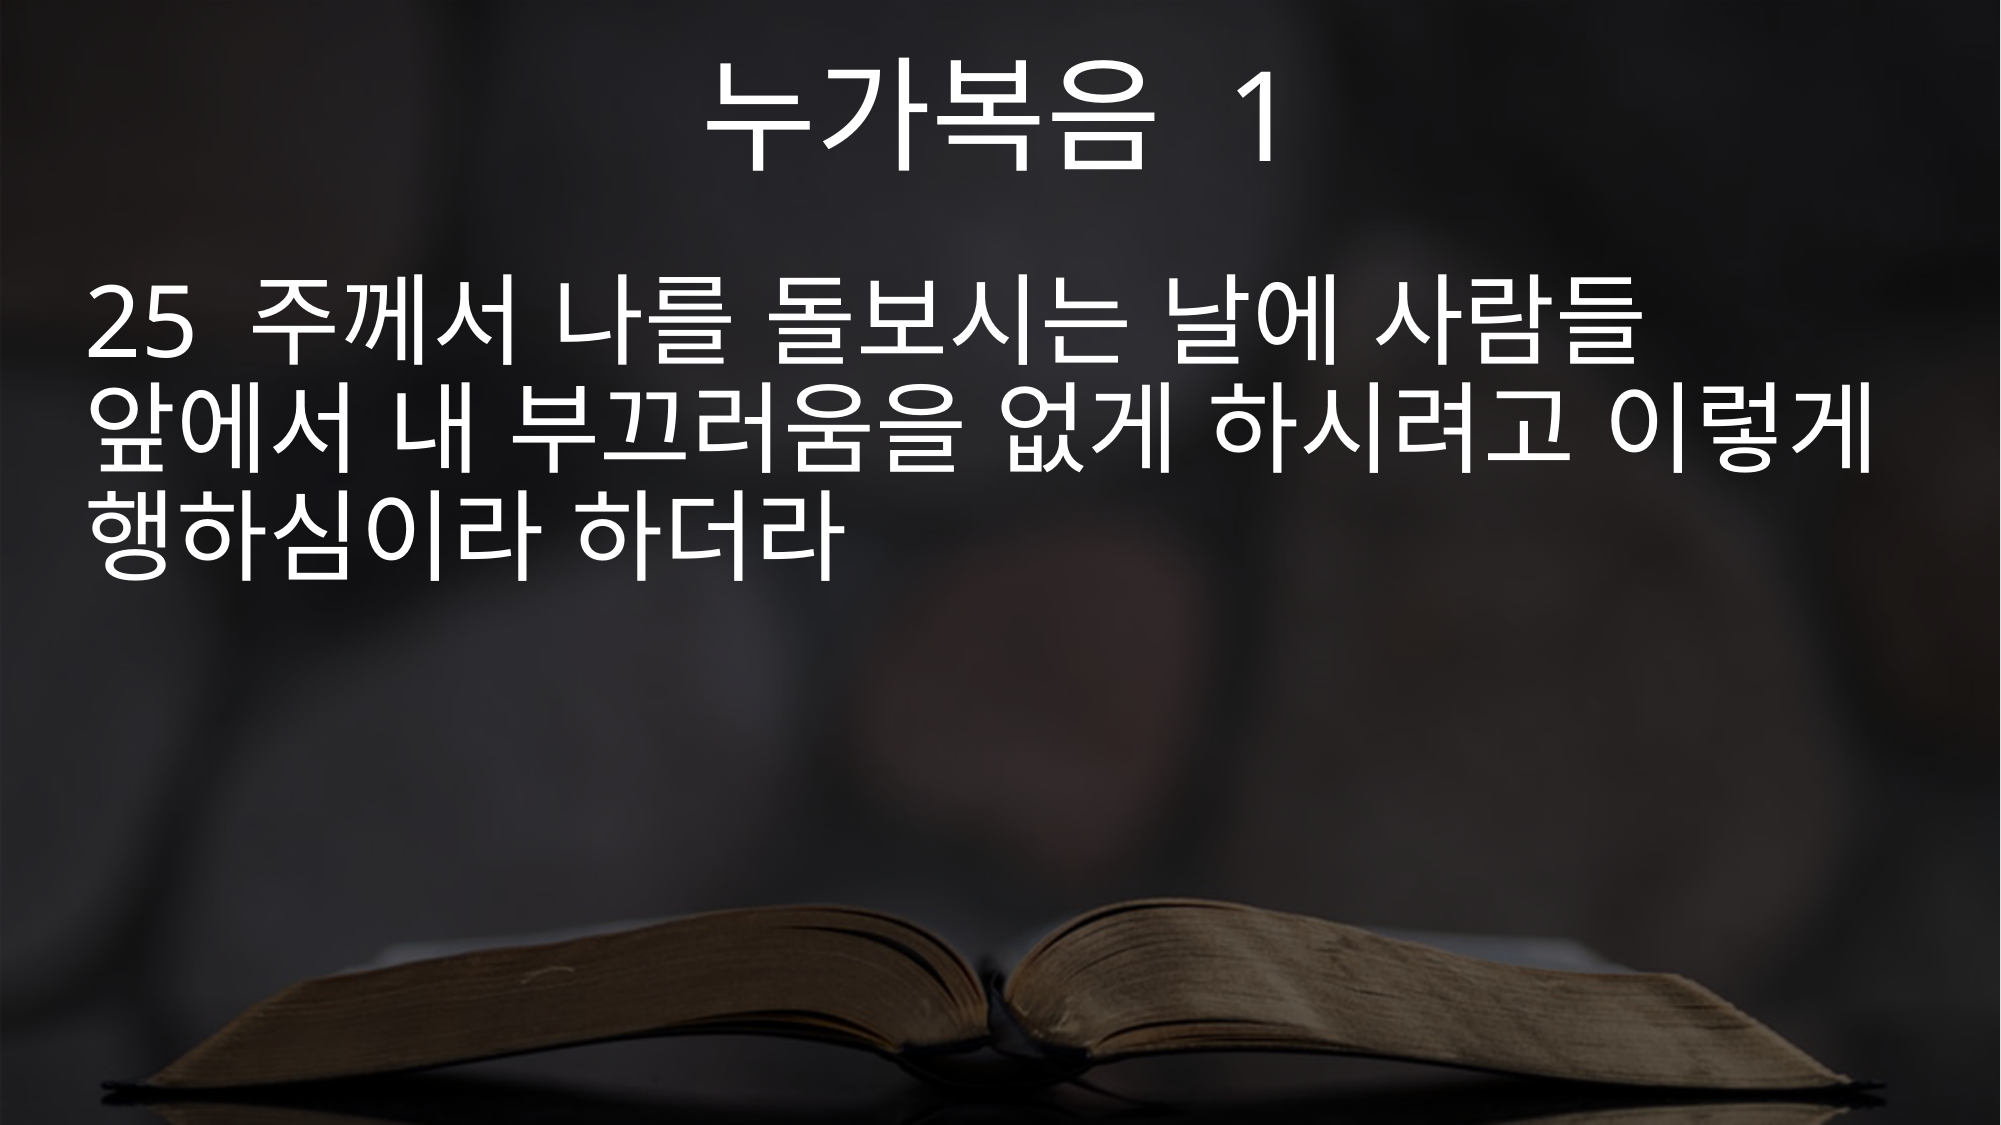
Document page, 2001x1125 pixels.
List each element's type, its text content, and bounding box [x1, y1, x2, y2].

picture [0, 0, 2001, 1125]
footer 누가복음 1 [0, 32, 2000, 192]
list 25 주께서 나를 돌보시는 날에 사람들 앞에서 내 부끄러움을 없게 하시려고 이렇게 행하심이라 하더라 [69, 263, 1953, 423]
